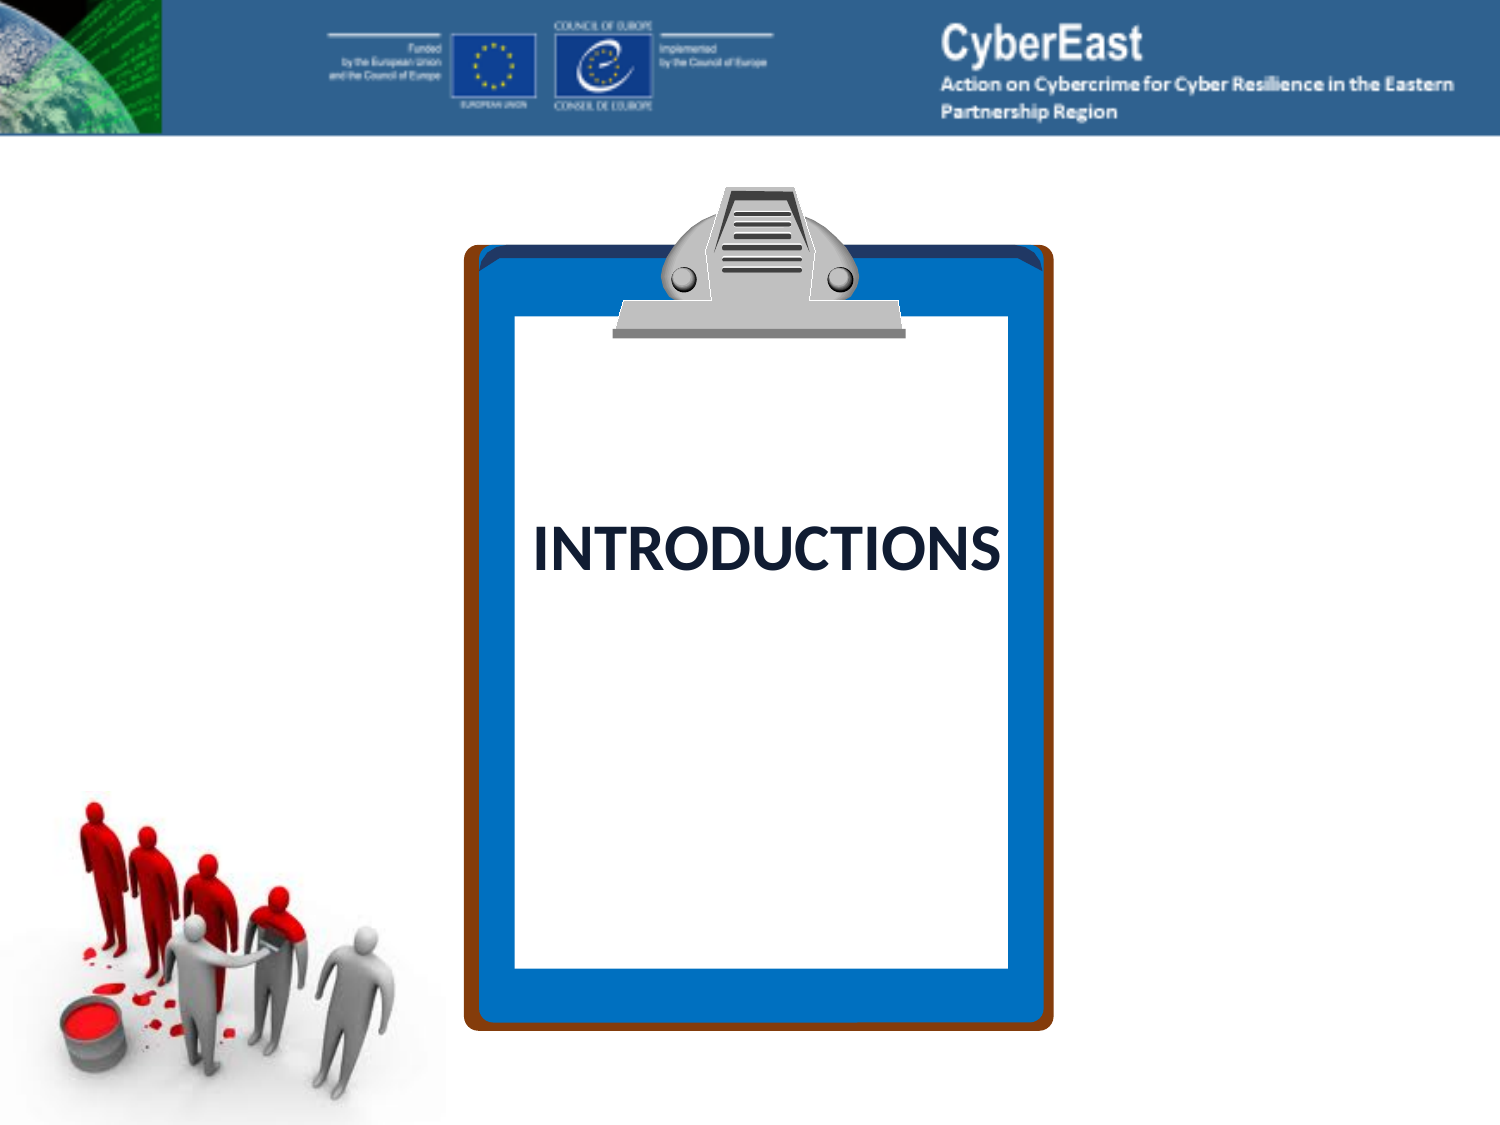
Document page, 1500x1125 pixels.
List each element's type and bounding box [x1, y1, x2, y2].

picture [0, 0, 1500, 1125]
text_box [463, 186, 1055, 1033]
